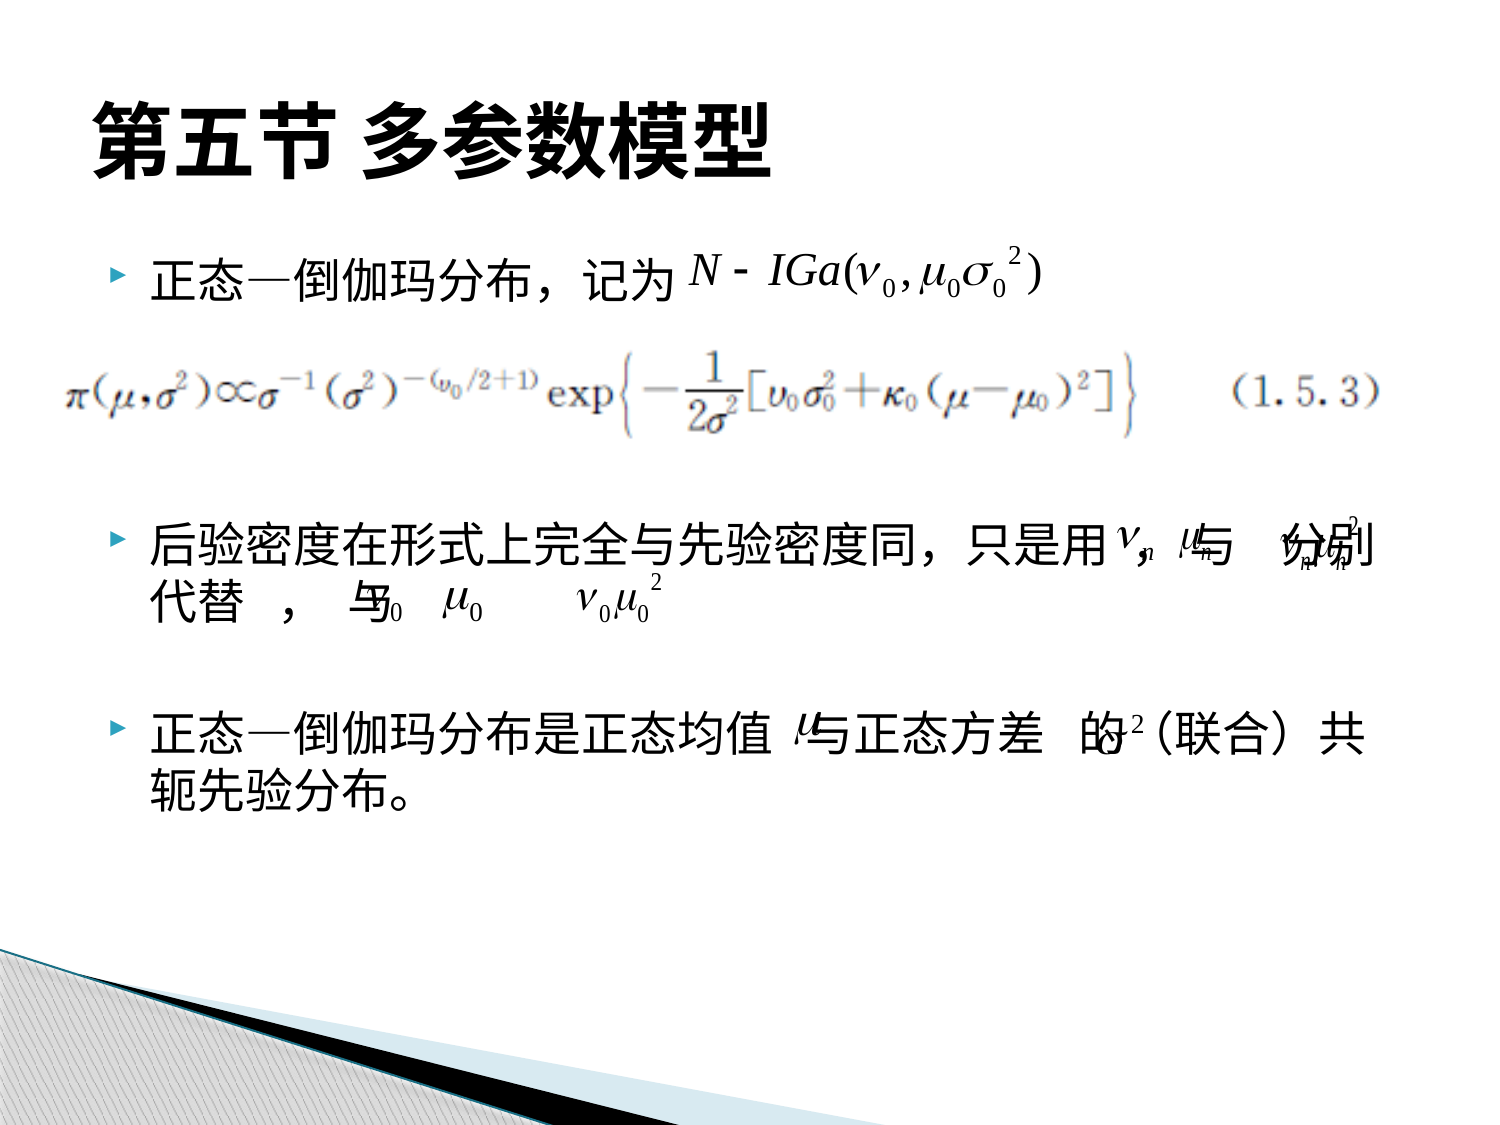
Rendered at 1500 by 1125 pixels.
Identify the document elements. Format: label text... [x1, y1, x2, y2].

list 正态—倒伽玛分布，记为 后验密度在形式上完全与先验密度同，只是用 ， 与 分别代替 ， 与 正态—倒伽玛分布是正态均值 与正态方差 的（联合）共轭先验分布。 [75, 243, 1425, 986]
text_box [362, 562, 411, 634]
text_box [573, 562, 669, 634]
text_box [1277, 503, 1367, 583]
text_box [784, 702, 834, 755]
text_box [1113, 503, 1163, 572]
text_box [679, 234, 1050, 310]
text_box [1089, 702, 1154, 767]
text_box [433, 562, 493, 634]
picture [46, 339, 1411, 462]
title 第五节 多参数模型 [75, 45, 1425, 233]
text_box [1171, 503, 1219, 573]
